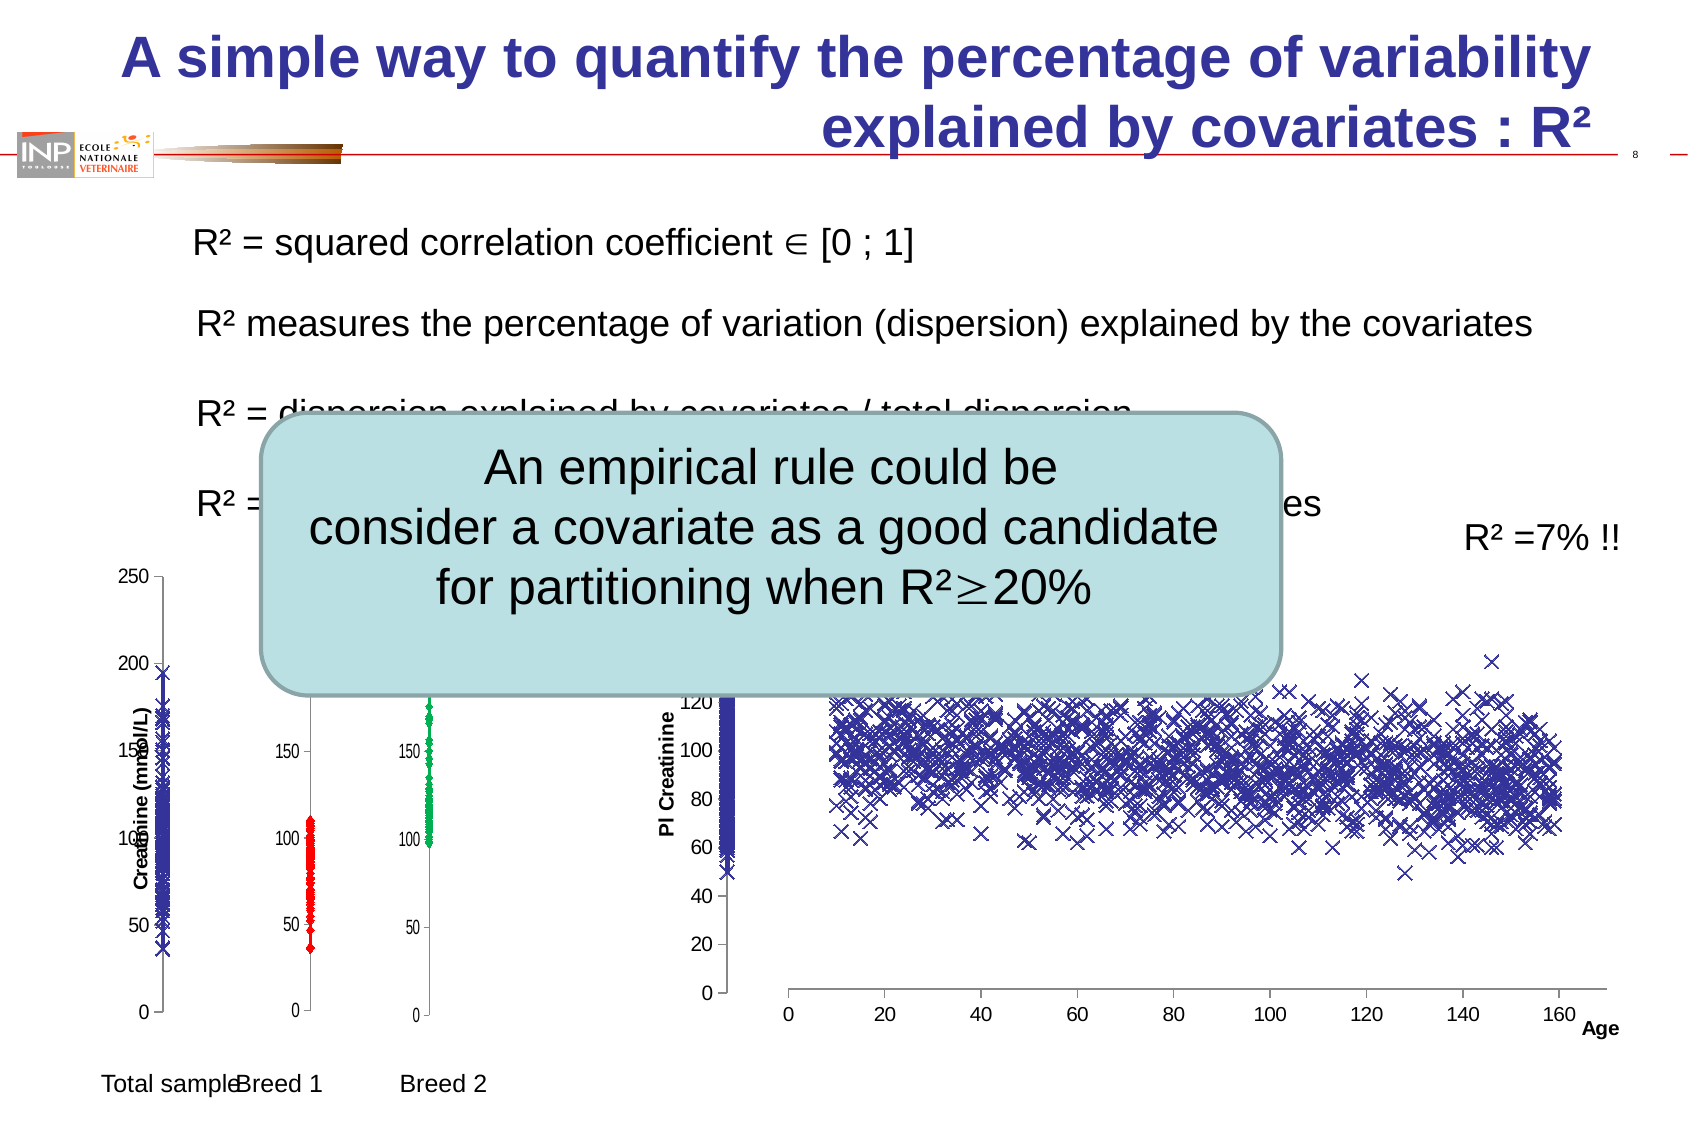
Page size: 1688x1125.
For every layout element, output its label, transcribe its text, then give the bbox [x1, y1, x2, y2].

chart [648, 533, 1643, 1046]
title A simple way to quantify the percentage of variability explained by covariates : R² [80, 31, 1609, 147]
chart [117, 539, 223, 1032]
text_box An empirical rule could be consider a covariate as a good candidate for partitioning when R²20% [258, 410, 1284, 698]
text_box Breed 1 [220, 1060, 363, 1105]
text_box Breed 2 [384, 1060, 527, 1105]
chart [274, 567, 349, 1030]
text_box Total sample [86, 1060, 220, 1105]
text_box R² measures the percentage of variation (dispersion) explained by the covariates R² = dispersion explained by covariates / total dispersion R² = 1(100%) when all the dispersion is explained by the covariates [181, 291, 1549, 532]
picture [17, 132, 154, 178]
text_box R² =7% !! [1448, 505, 1637, 561]
text_box R² = squared correlation coefficient  [0 ; 1] [177, 210, 930, 271]
chart [398, 564, 473, 1034]
